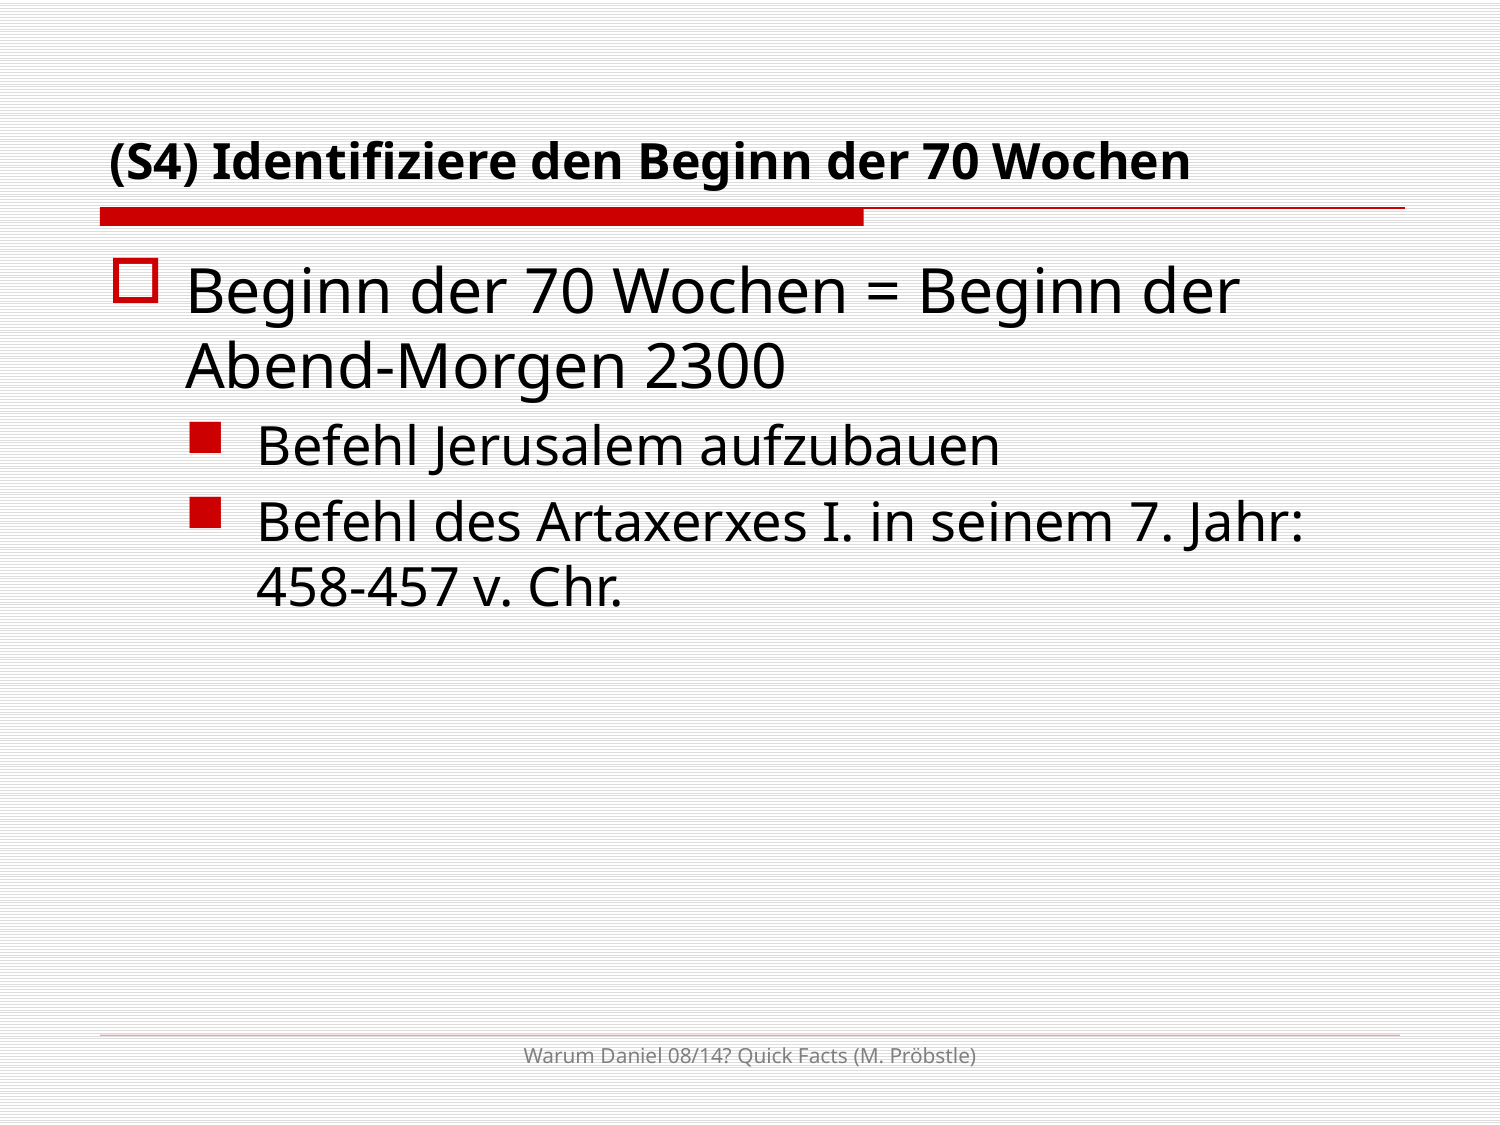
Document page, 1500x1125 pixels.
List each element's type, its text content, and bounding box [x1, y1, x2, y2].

list Beginn der 70 Wochen = Beginn der Abend-Morgen 2300 Befehl Jerusalem aufzubauen Befehl des Artaxerxes I. in seinem 7. Jahr: 458-457 v. Chr. [92, 243, 1406, 1024]
footer Warum Daniel 08/14? Quick Facts (M. Pröbstle) [419, 1035, 1081, 1103]
title (S4) Identifiziere den Beginn der 70 Wochen [94, 50, 1407, 197]
